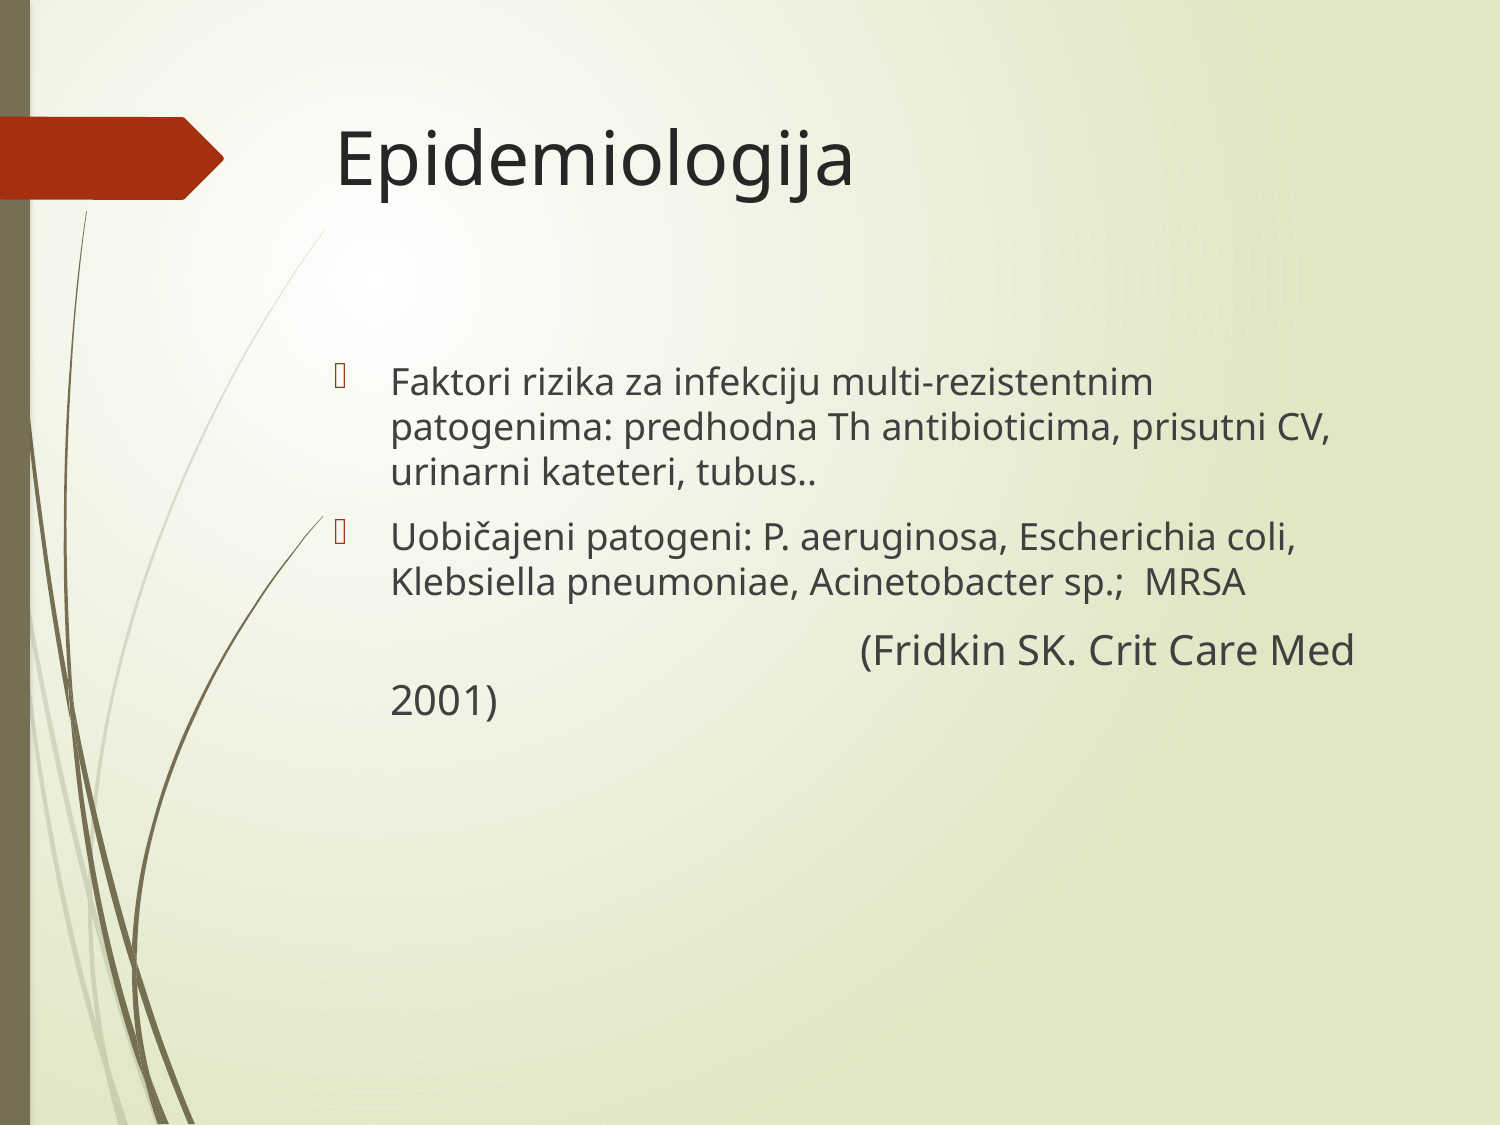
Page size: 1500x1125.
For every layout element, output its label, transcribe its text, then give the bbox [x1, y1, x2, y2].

title Epidemiologija [319, 102, 1400, 313]
list Faktori rizika za infekciju multi-rezistentnim patogenima: predhodna Th antibioticima, prisutni CV, urinarni kateteri, tubus.. Uobičajeni patogeni: P. aeruginosa, Escherichia coli, Klebsiella pneumoniae, Acinetobacter sp.; MRSA (Fridkin SK. Crit Care Med 2001) [318, 350, 1400, 970]
